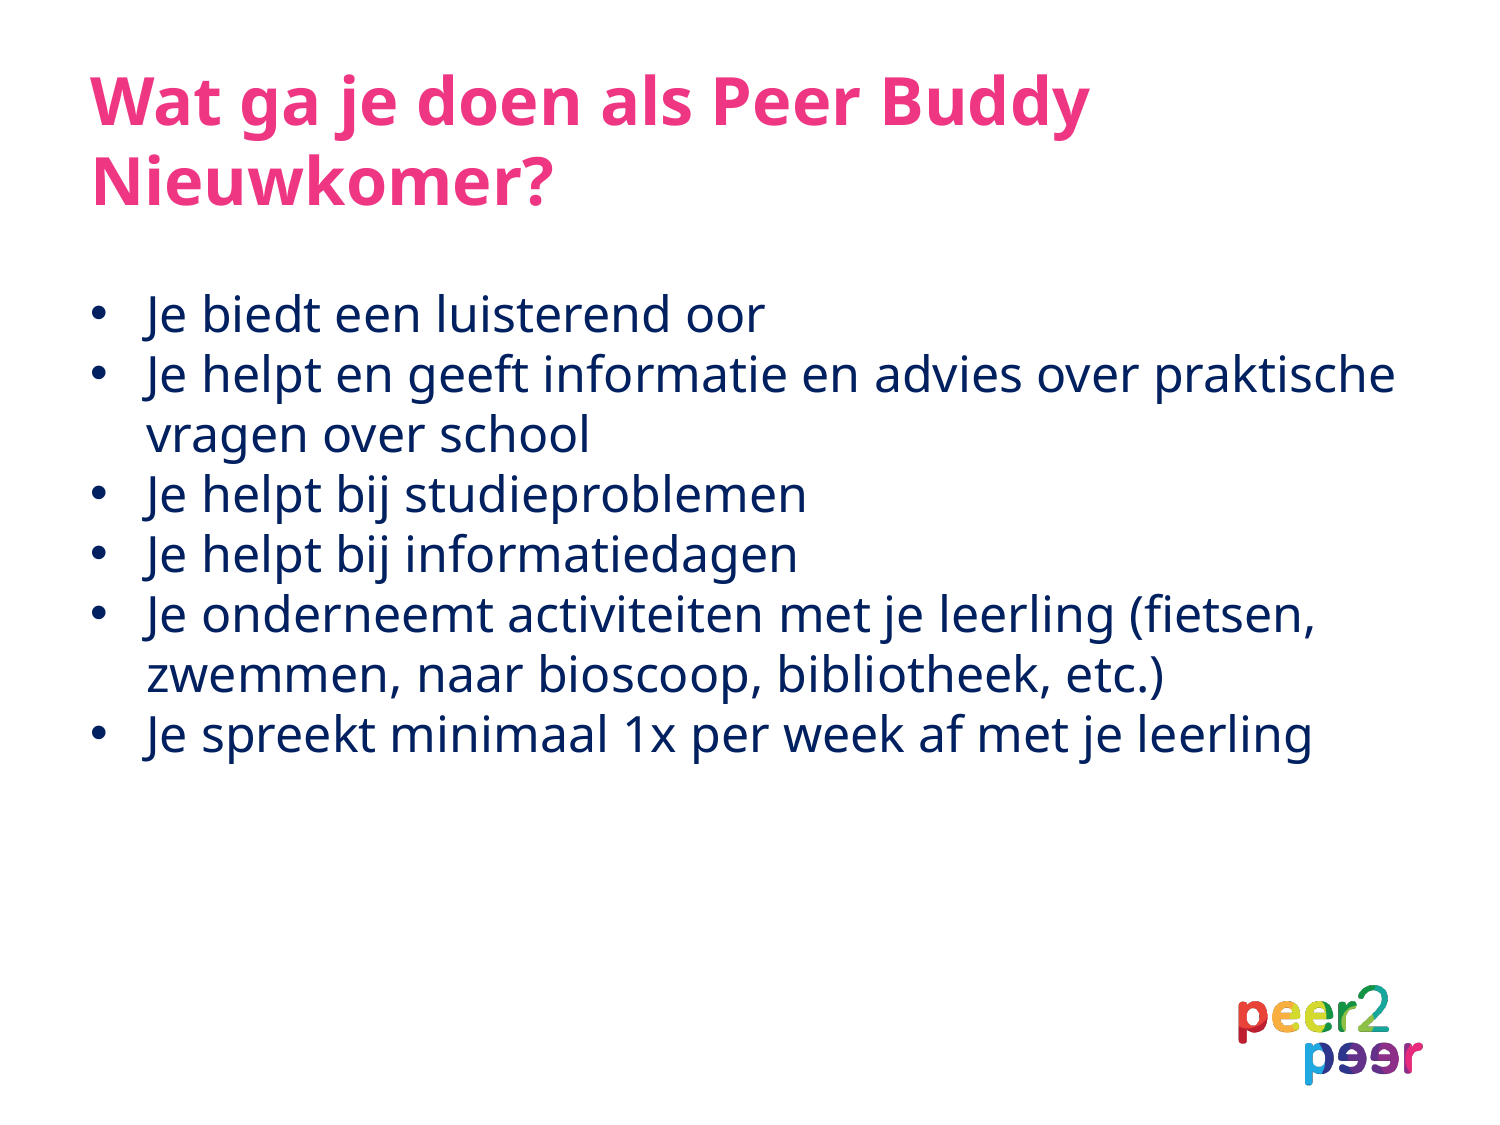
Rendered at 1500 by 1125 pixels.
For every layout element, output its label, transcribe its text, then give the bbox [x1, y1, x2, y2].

list Je biedt een luisterend oor Je helpt en geeft informatie en advies over praktische vragen over school Je helpt bij studieproblemen Je helpt bij informatiedagen Je onderneemt activiteiten met je leerling (fietsen, zwemmen, naar bioscoop, bibliotheek, etc.) Je spreekt minimaal 1x per week af met je leerling [75, 162, 1425, 985]
title Wat ga je doen als Peer Buddy Nieuwkomer? [75, 45, 1425, 162]
picture [1230, 977, 1432, 1092]
